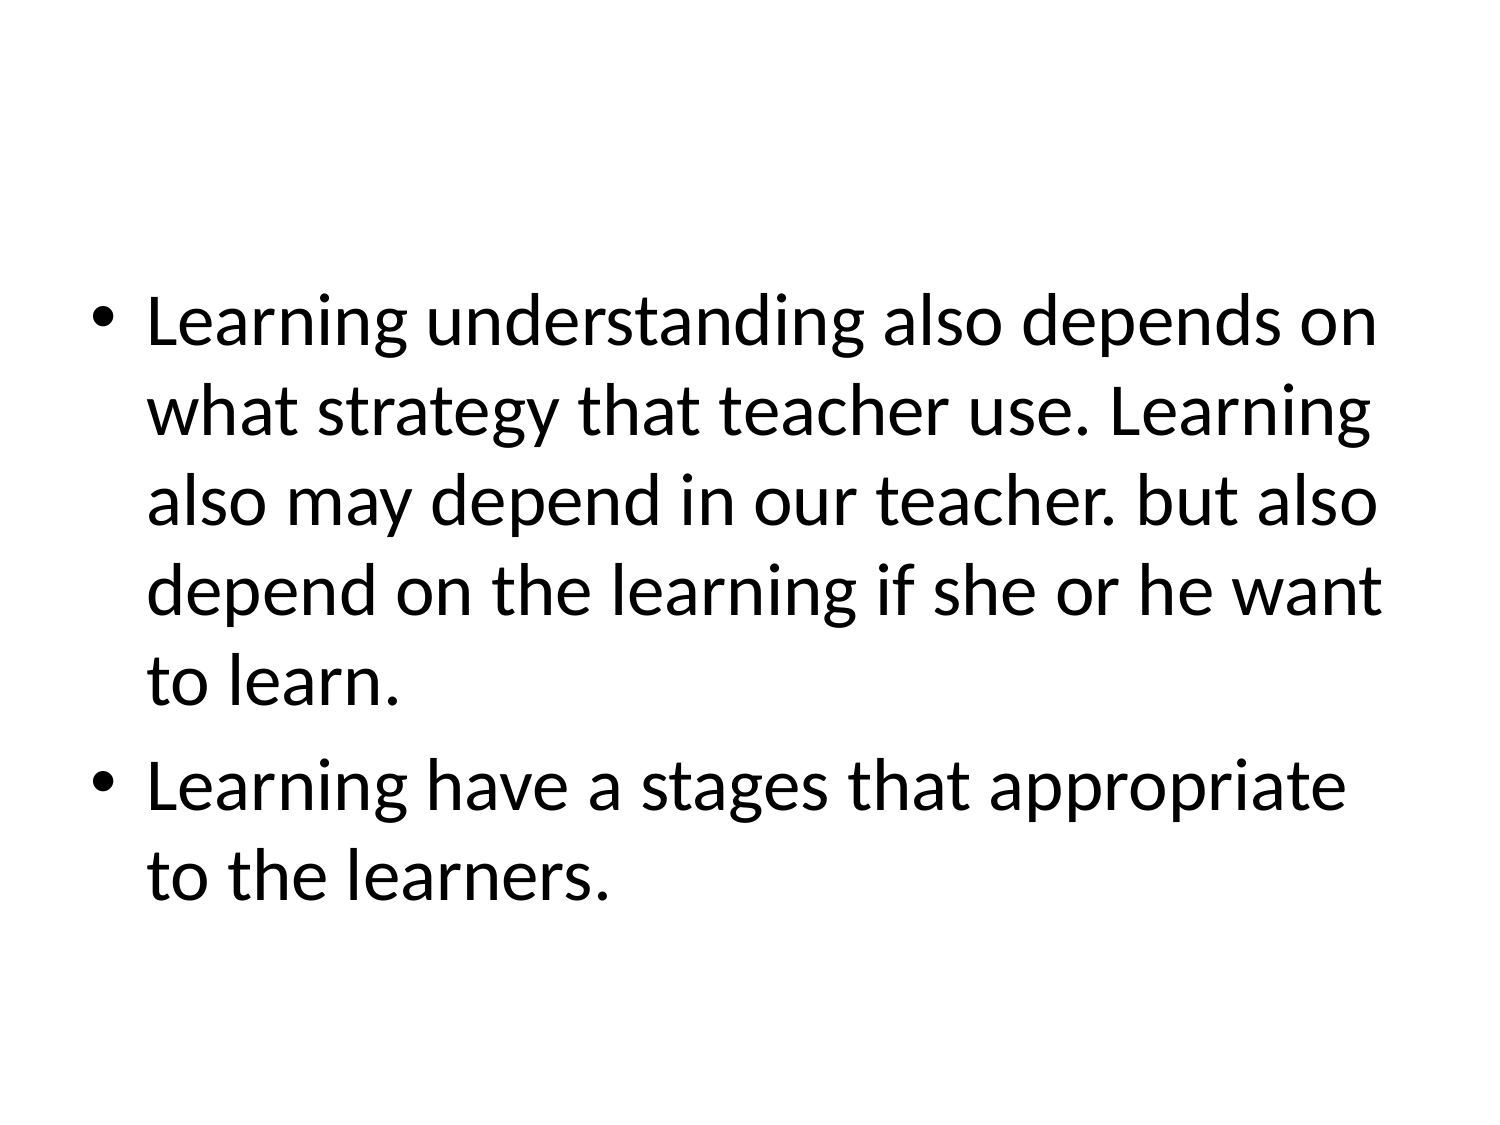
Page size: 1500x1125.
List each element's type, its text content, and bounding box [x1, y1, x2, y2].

list Learning understanding also depends on what strategy that teacher use. Learning also may depend in our teacher. but also depend on the learning if she or he want to learn. Learning have a stages that appropriate to the learners. [75, 262, 1425, 1005]
